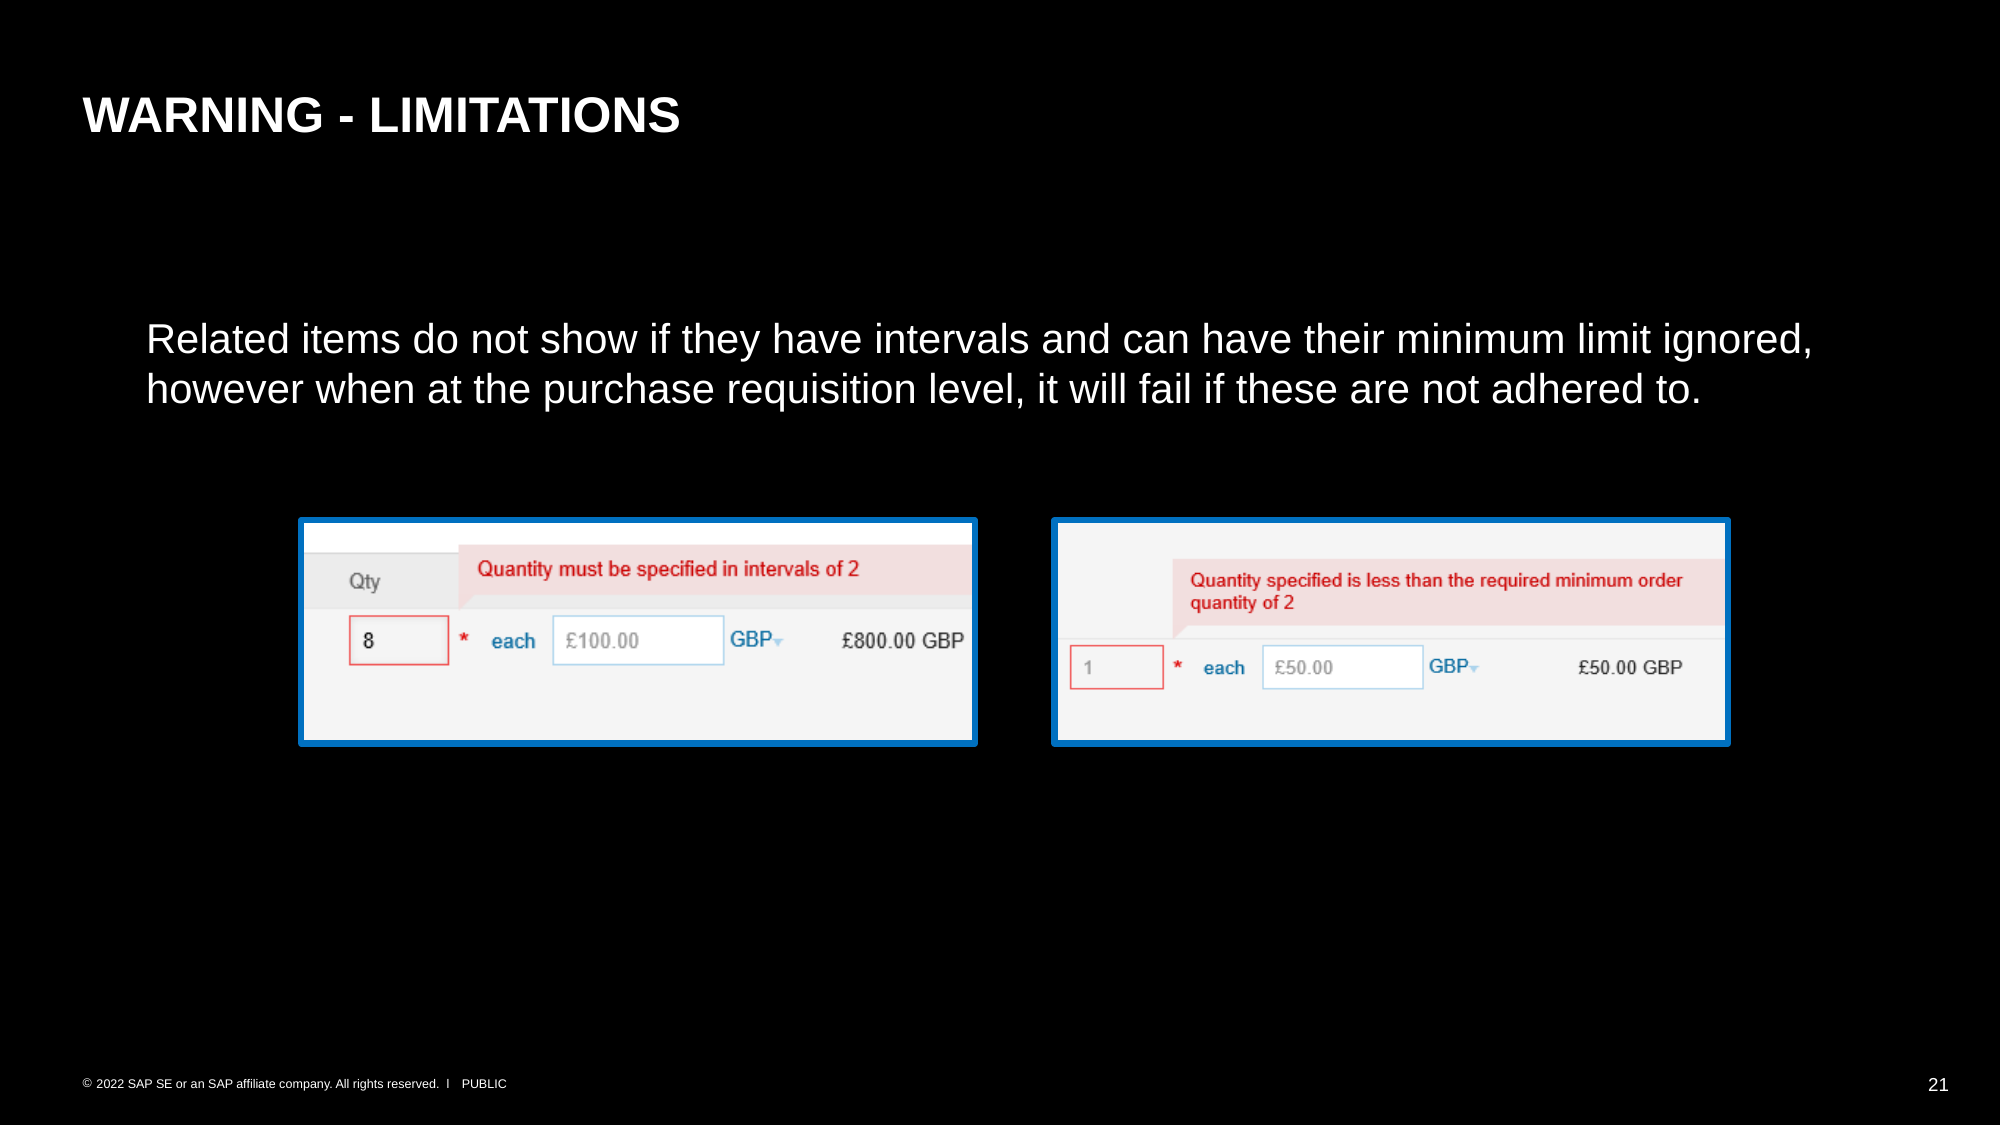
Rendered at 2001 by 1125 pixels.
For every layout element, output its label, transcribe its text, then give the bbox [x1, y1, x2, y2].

picture [304, 522, 972, 741]
picture [1057, 522, 1726, 741]
title WARNING - LIMITATIONS [82, 82, 1918, 144]
list Related items do not show if they have intervals and can have their minimum limit ignored, however when at the purchase requisition level, it will fail if these are not adhered to. [145, 312, 1918, 456]
